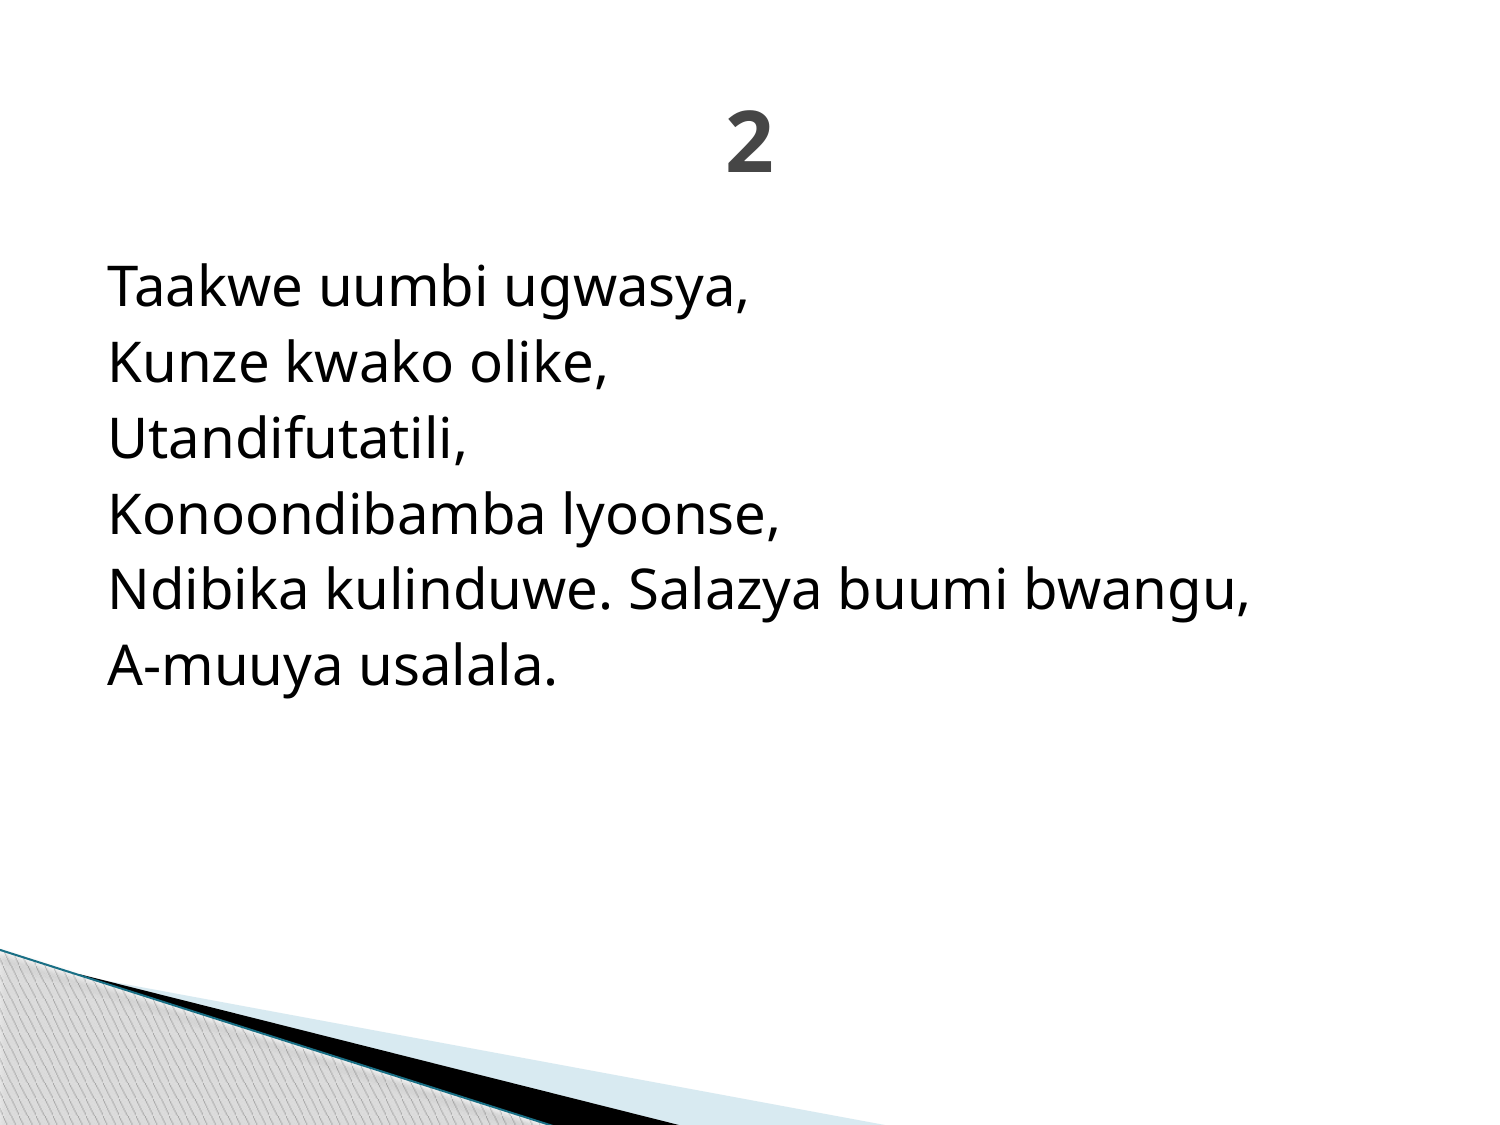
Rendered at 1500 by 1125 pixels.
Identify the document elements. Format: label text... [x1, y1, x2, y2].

title 2 [75, 45, 1425, 233]
list Taakwe uumbi ugwasya, Kunze kwako olike, Utandifutatili, Konoondibamba lyoonse, Ndibika kulinduwe. Salazya buumi bwangu, A-muuya usalala. [75, 243, 1425, 986]
